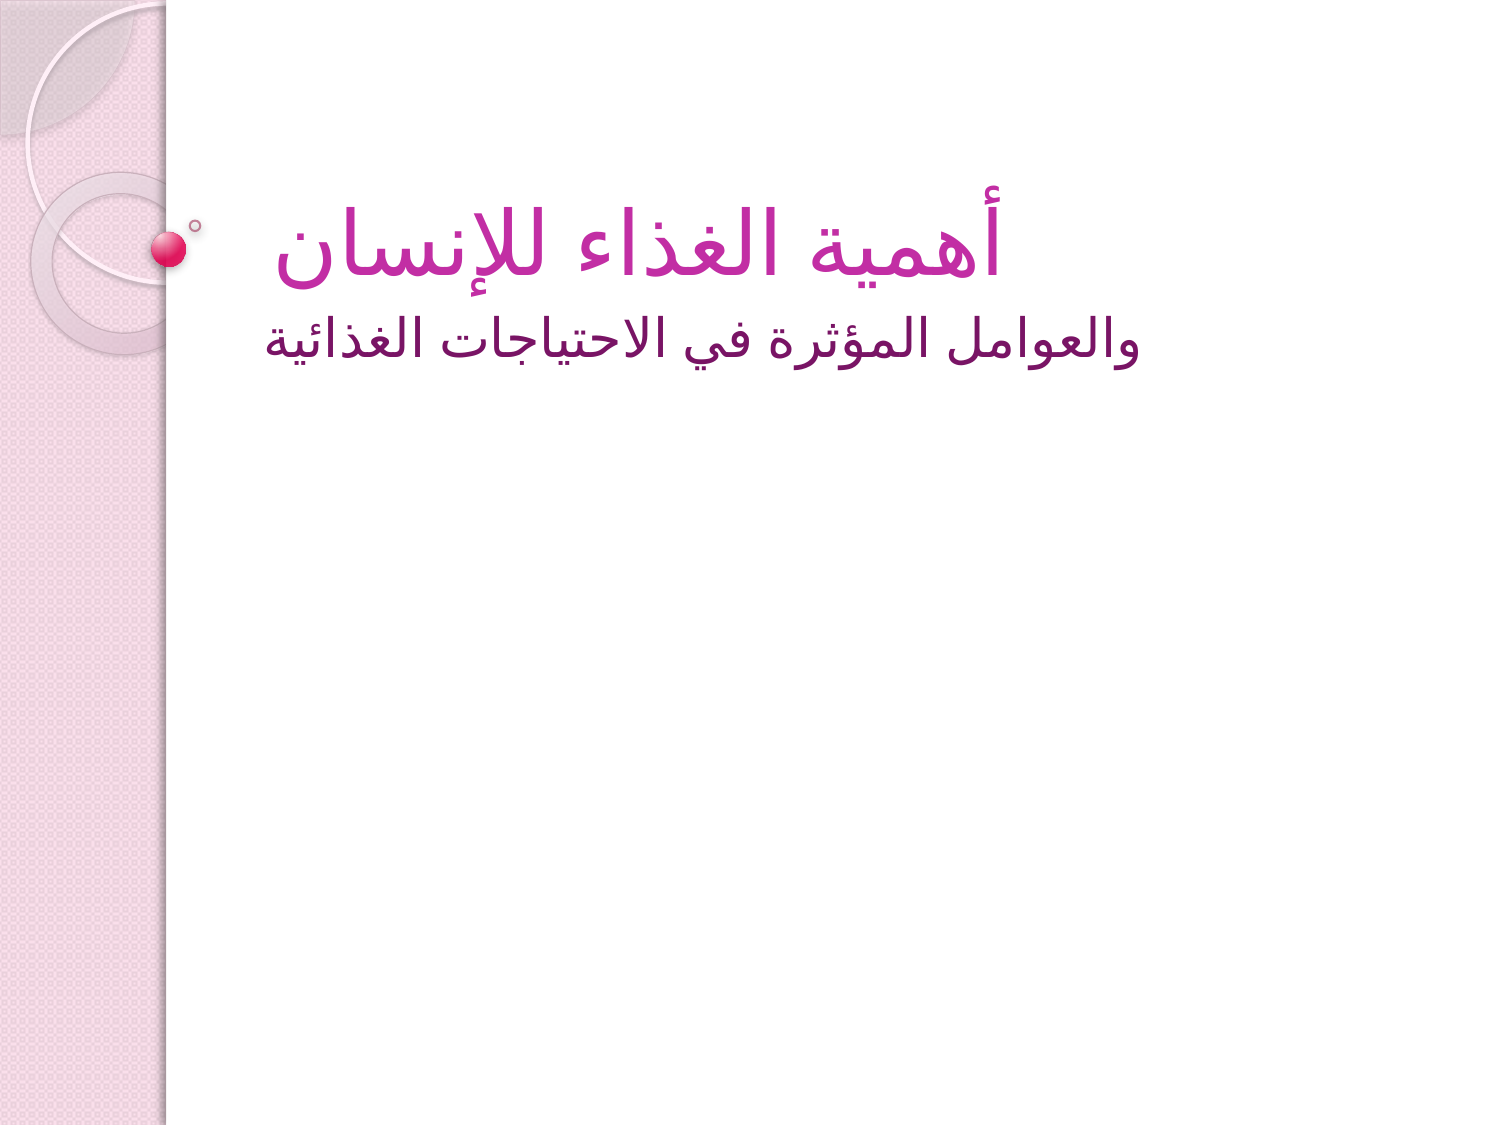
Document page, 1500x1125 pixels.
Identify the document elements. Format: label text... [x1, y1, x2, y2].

title أهمية الغذاء للإنسان [234, 59, 1450, 301]
subtitle والعوامل المؤثرة في الاحتياجات الغذائية [234, 303, 1450, 591]
